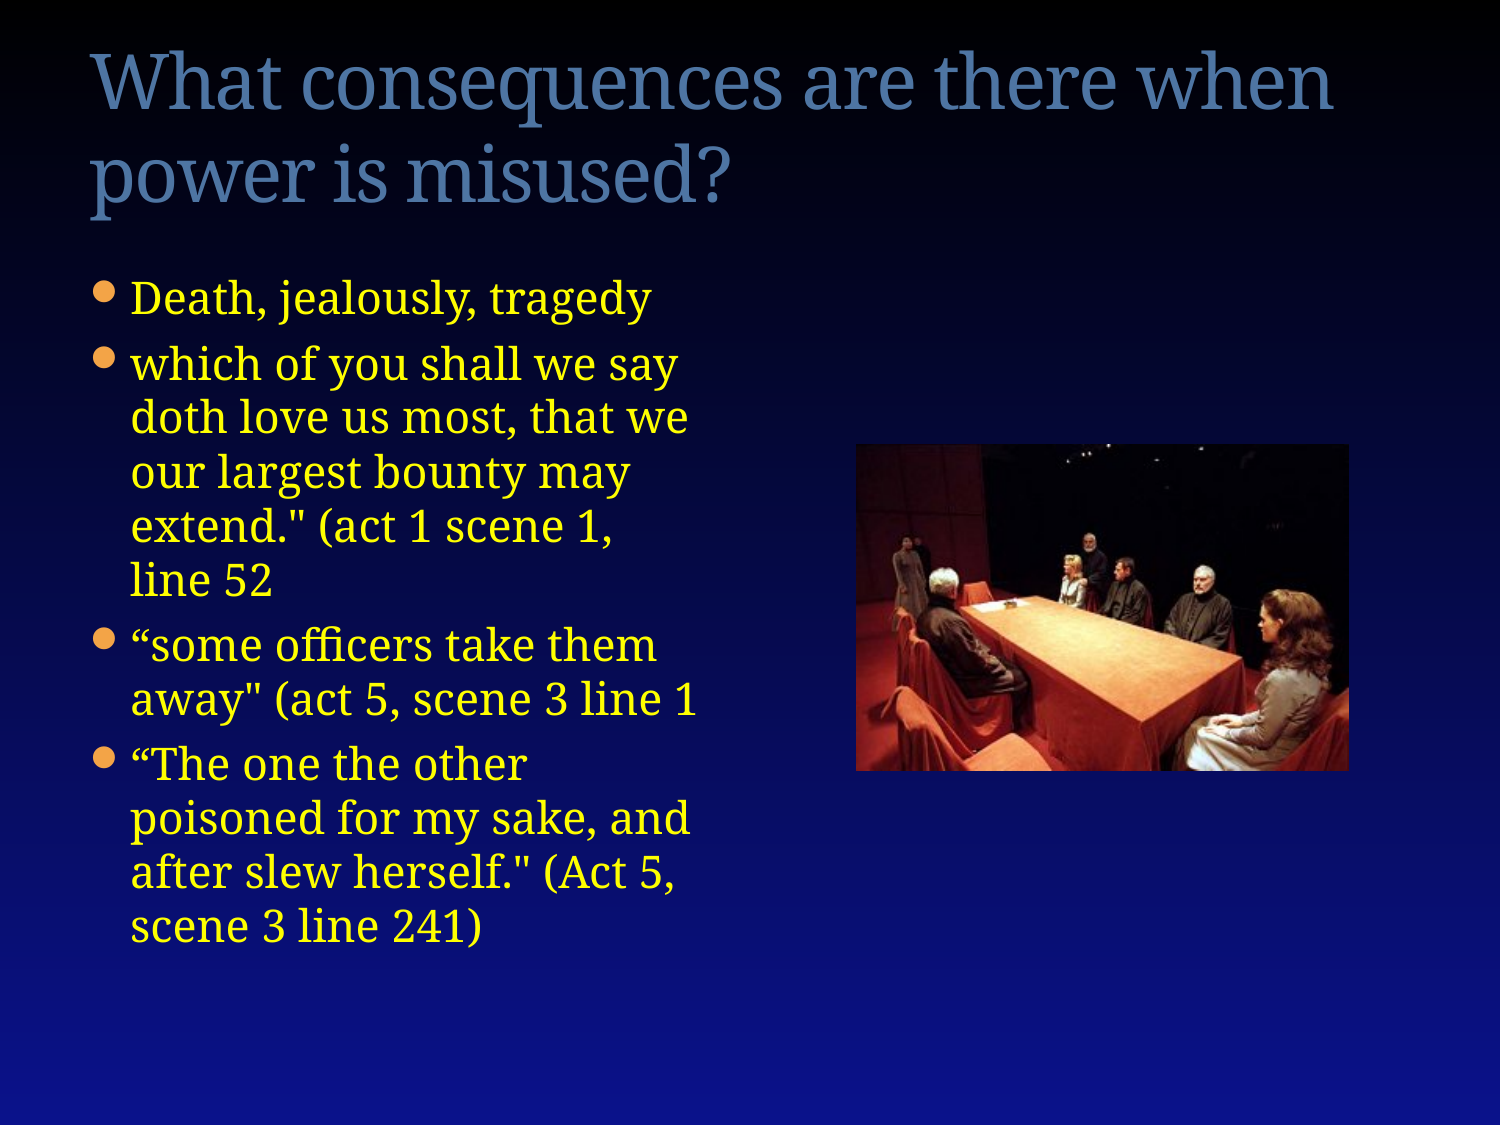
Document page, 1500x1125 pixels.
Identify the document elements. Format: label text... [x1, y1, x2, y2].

list Death, jealously, tragedy which of you shall we say doth love us most, that we our largest bounty may extend." (act 1 scene 1, line 52 “some officers take them away" (act 5, scene 3 line 1 “The one the other poisoned for my sake, and after slew herself." (Act 5, scene 3 line 241) [75, 262, 715, 1005]
picture [856, 444, 1349, 771]
title What consequences are there when power is misused? [74, 24, 1425, 225]
